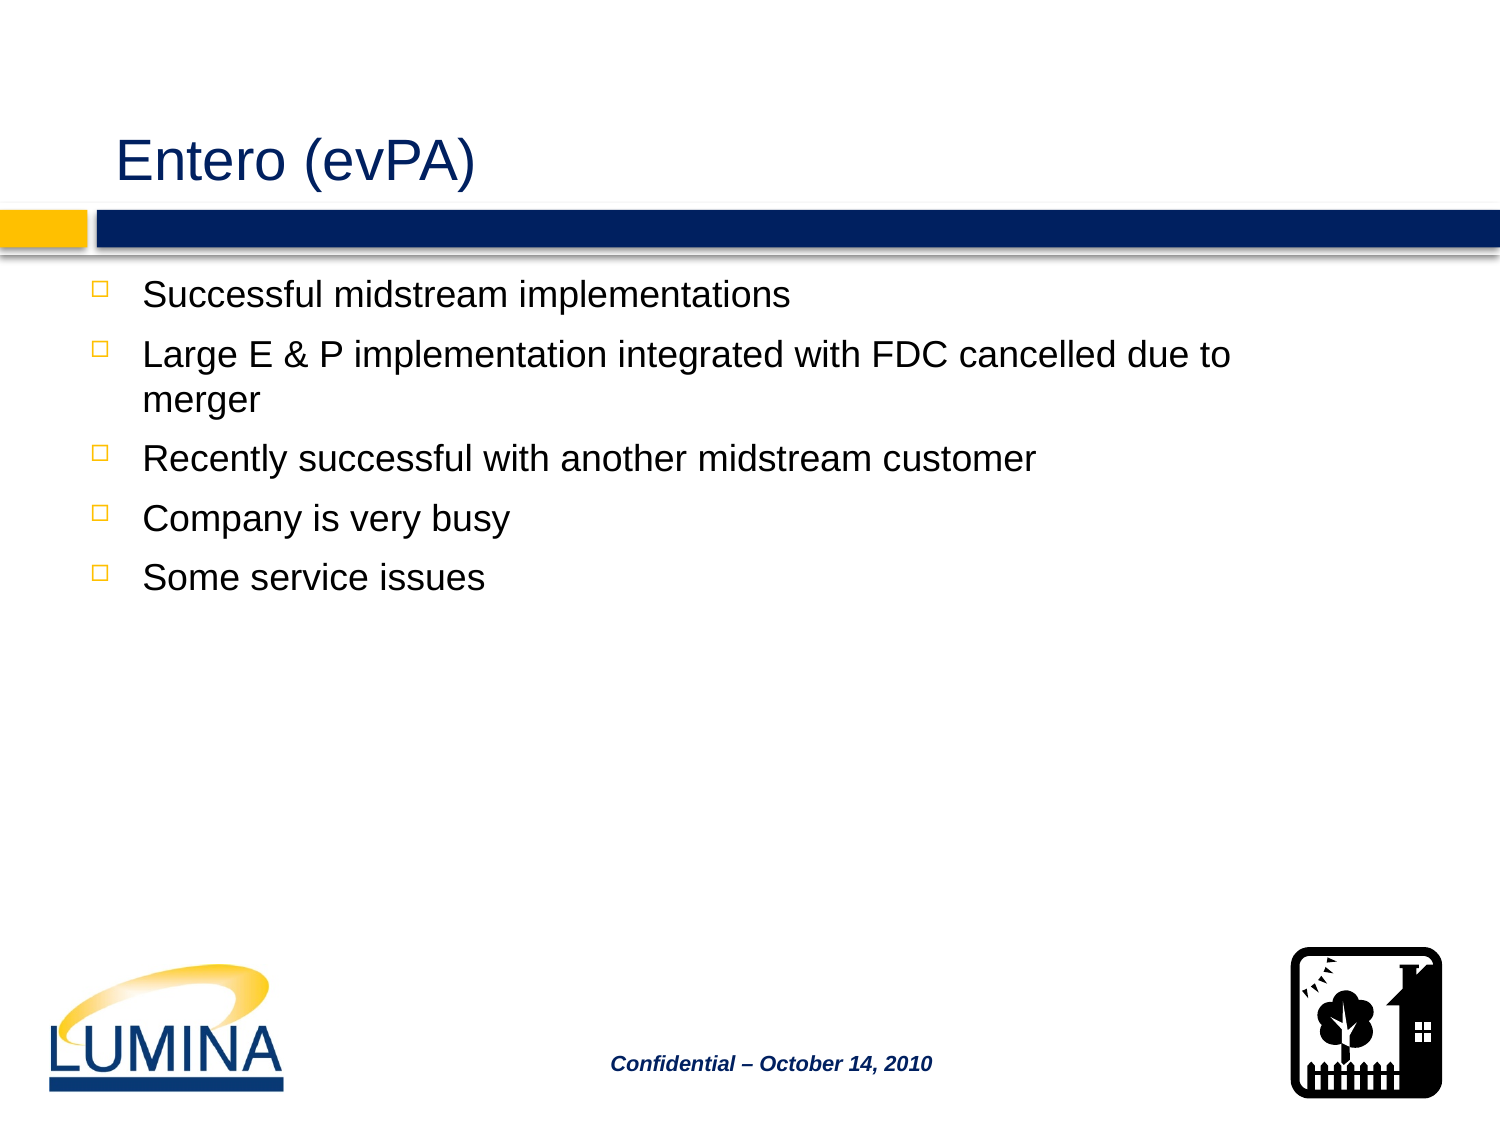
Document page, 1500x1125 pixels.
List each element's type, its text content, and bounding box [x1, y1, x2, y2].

picture [49, 964, 284, 1094]
title Entero (evPA) [100, 37, 1439, 201]
list Successful midstream implementations Large E & P implementation integrated with FDC cancelled due to merger Recently successful with another midstream customer Company is very busy Some service issues [74, 262, 1338, 1006]
